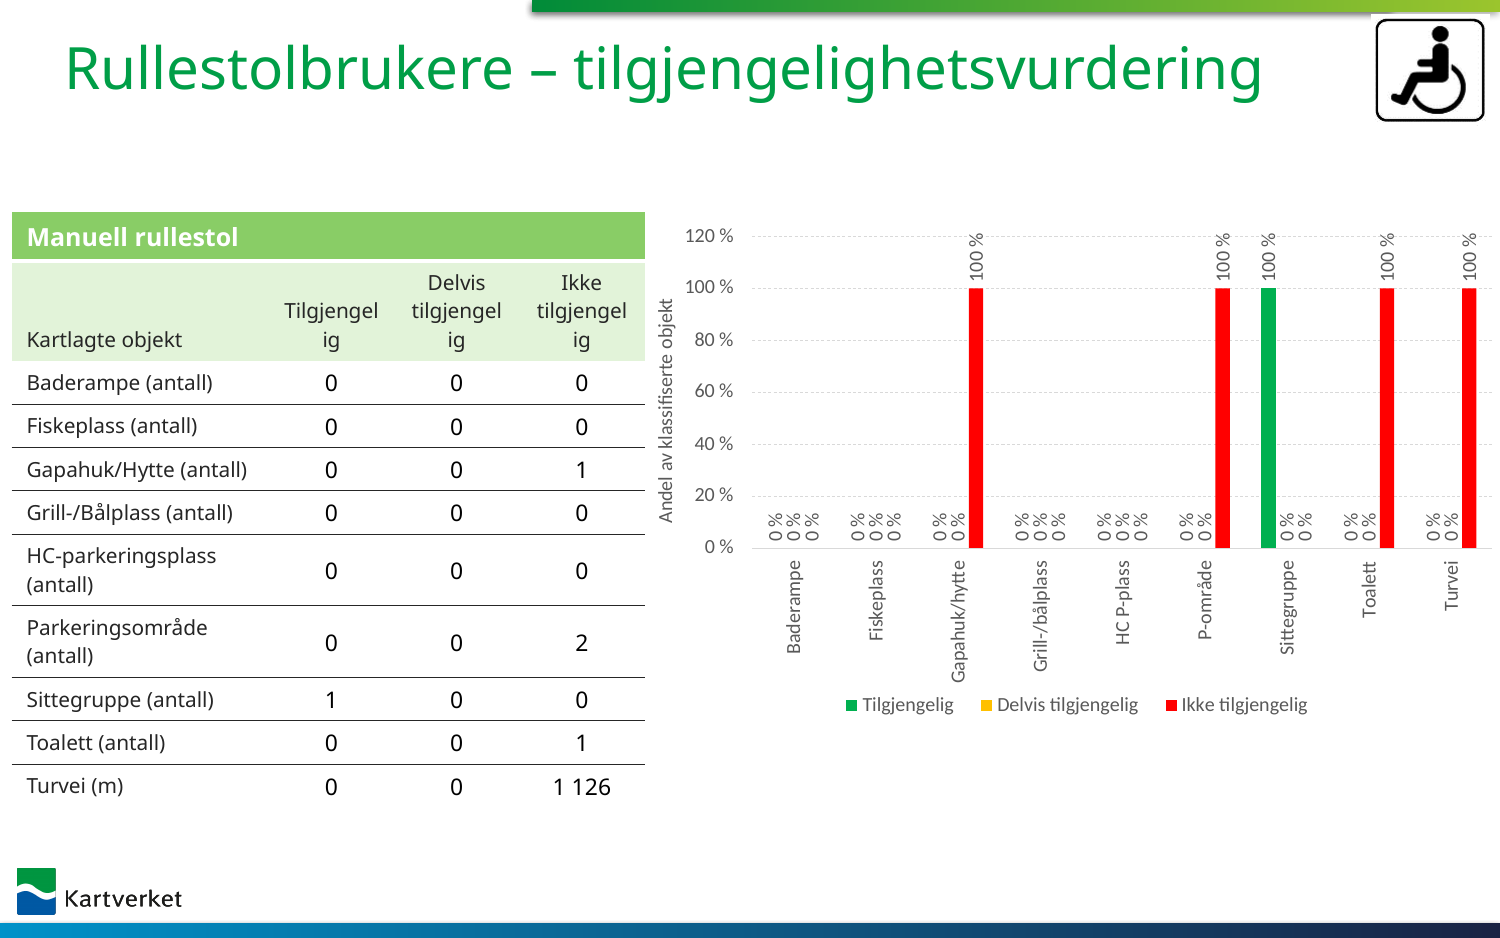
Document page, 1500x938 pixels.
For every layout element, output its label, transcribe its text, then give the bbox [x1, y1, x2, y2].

table_cell 0 [394, 721, 519, 764]
table_cell Turvei (m) [12, 765, 269, 807]
table_cell 0 [269, 606, 394, 677]
table_cell 0 [269, 535, 394, 605]
table_cell 0 [519, 405, 638, 447]
table_cell 2 [519, 606, 638, 677]
table_cell Delvis tilgjengelig [394, 263, 519, 361]
table_cell Kartlagte objekt [12, 263, 269, 361]
table_cell 0 [394, 535, 519, 605]
table_cell Tilgjengelig [269, 263, 394, 361]
table_cell 0 [394, 405, 519, 447]
table_cell 0 [519, 361, 638, 404]
table_cell 0 [394, 361, 519, 404]
table_cell 0 [519, 535, 638, 605]
table_cell Ikke tilgjengelig [519, 263, 638, 361]
table_cell Grill-/Bålplass (antall) [12, 491, 269, 534]
table_header Manuell rullestol [12, 212, 645, 259]
table_cell 1 [269, 678, 394, 720]
table_cell Toalett (antall) [12, 721, 269, 764]
table_cell Baderampe (antall) [12, 361, 269, 404]
table_cell 0 [394, 678, 519, 720]
table_cell 0 [394, 491, 519, 534]
table_cell Parkeringsområde (antall) [12, 606, 269, 677]
table_cell Gapahuk/Hytte (antall) [12, 448, 269, 490]
table_cell Sittegruppe (antall) [12, 678, 269, 720]
picture [1371, 13, 1491, 127]
table_cell HC-parkeringsplass (antall) [12, 535, 269, 605]
table_cell 0 [269, 491, 394, 534]
table_cell 0 [269, 765, 394, 807]
table_cell 0 [519, 491, 638, 534]
table_cell Fiskeplass (antall) [12, 405, 269, 447]
text_box Rullestolbrukere – tilgjengelighetsvurdering [49, 12, 1372, 109]
table_cell 0 [394, 448, 519, 490]
table_cell 0 [519, 678, 638, 720]
table_cell 1 [519, 721, 645, 764]
table_cell 1 [519, 448, 638, 490]
table_cell 0 [269, 361, 394, 404]
picture [643, 218, 1500, 728]
table_cell 0 [269, 448, 394, 490]
table_cell 1 126 [519, 765, 645, 807]
table_cell 0 [394, 765, 519, 807]
table_cell 0 [394, 606, 519, 677]
table_cell 0 [269, 405, 394, 447]
table_cell 0 [269, 721, 394, 764]
